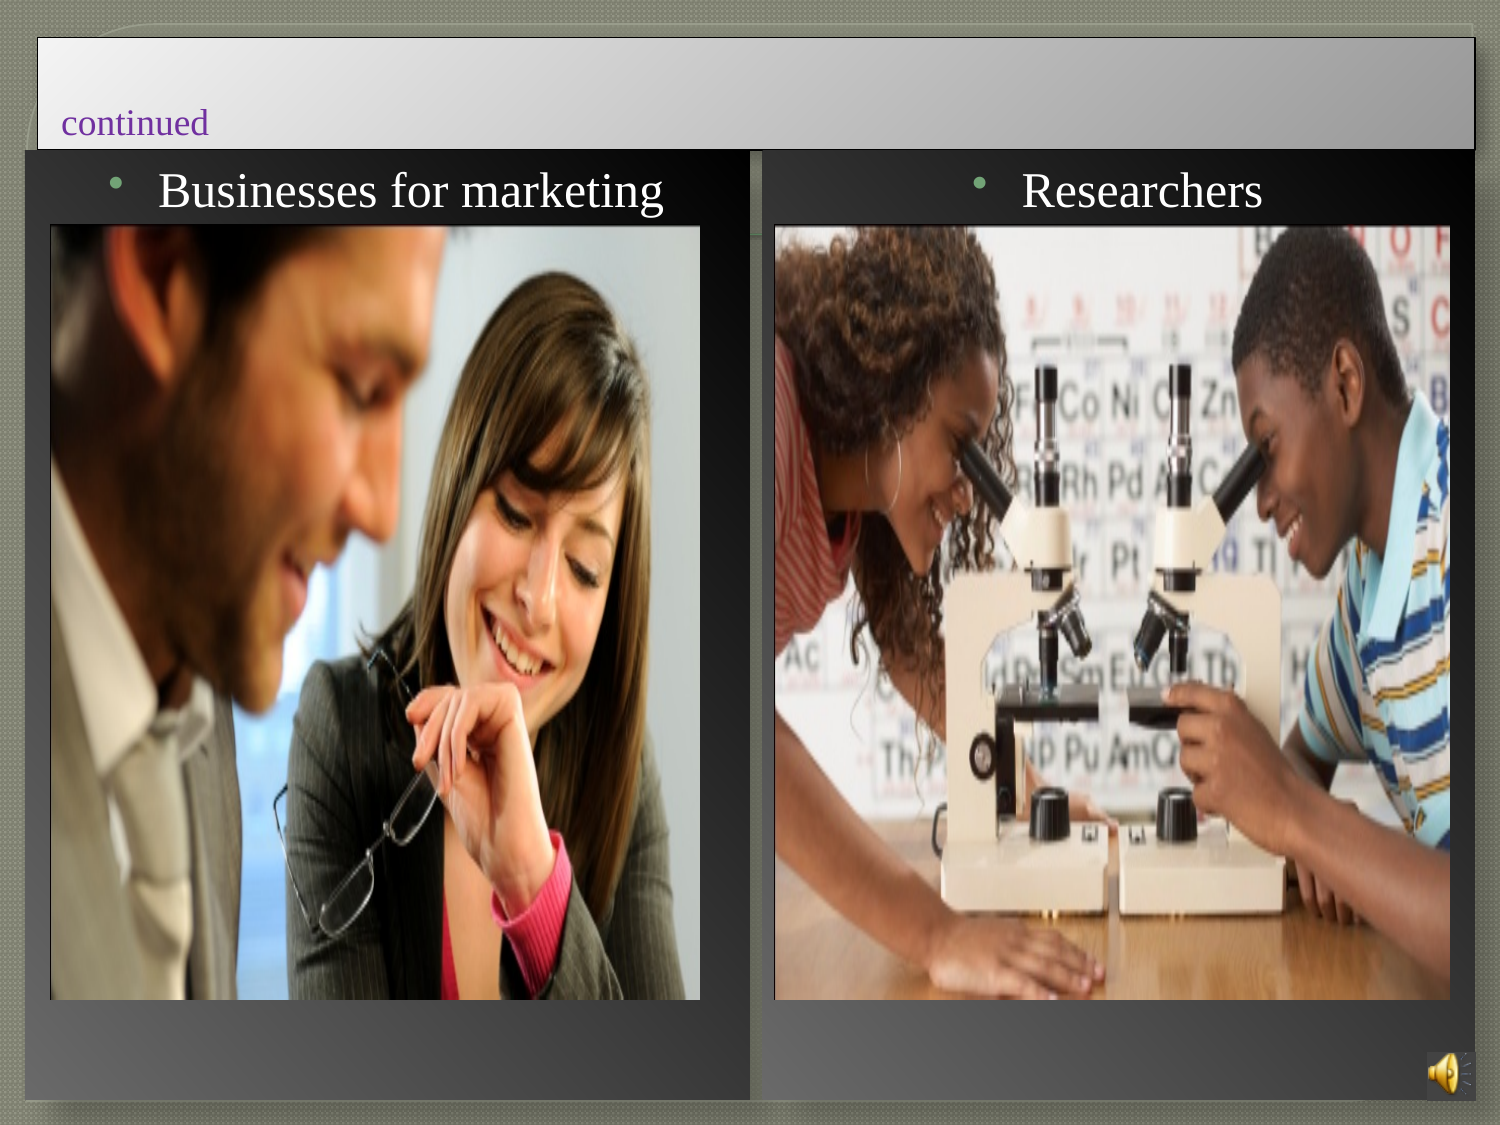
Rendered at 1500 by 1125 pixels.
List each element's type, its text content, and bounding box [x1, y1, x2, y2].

picture [1426, 1051, 1477, 1102]
picture [49, 224, 701, 1001]
list Businesses for marketing [24, 149, 750, 1100]
title continued [37, 37, 1476, 151]
picture [774, 224, 1451, 1001]
list Researchers [762, 149, 1475, 1100]
